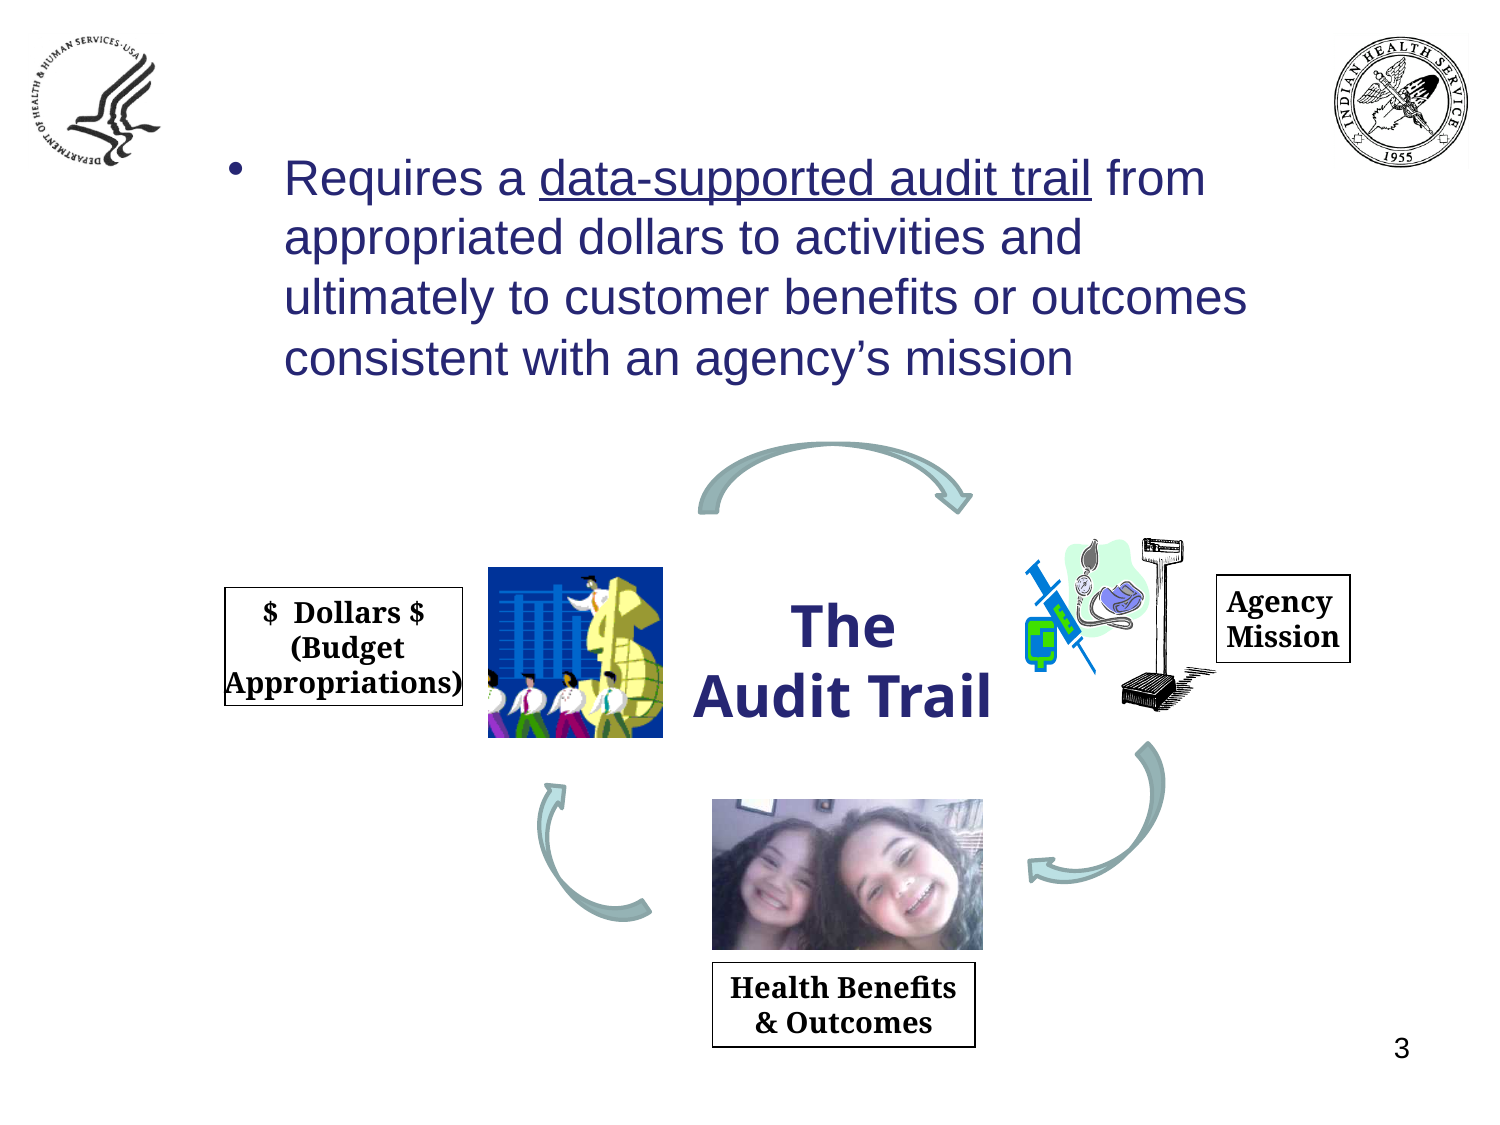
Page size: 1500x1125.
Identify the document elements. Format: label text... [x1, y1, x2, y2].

text_box [1027, 741, 1166, 885]
picture [1333, 33, 1469, 169]
picture [712, 799, 984, 951]
text_box Health Benefits & Outcomes [712, 962, 975, 1048]
picture [488, 567, 663, 738]
picture [28, 33, 164, 169]
text_box The Audit Trail [678, 581, 1009, 737]
slide_number 3 [1074, 1021, 1425, 1100]
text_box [1024, 537, 1217, 713]
text_box $ Dollars $ (Budget Appropriations) [224, 587, 463, 706]
list Requires a data-supported audit trail from appropriated dollars to activities and ultimately to customer benefits or outcomes consistent with an agency’s mission [212, 137, 1300, 363]
text_box [537, 782, 653, 922]
text_box [697, 441, 973, 515]
text_box Agency Mission [1222, 574, 1350, 663]
